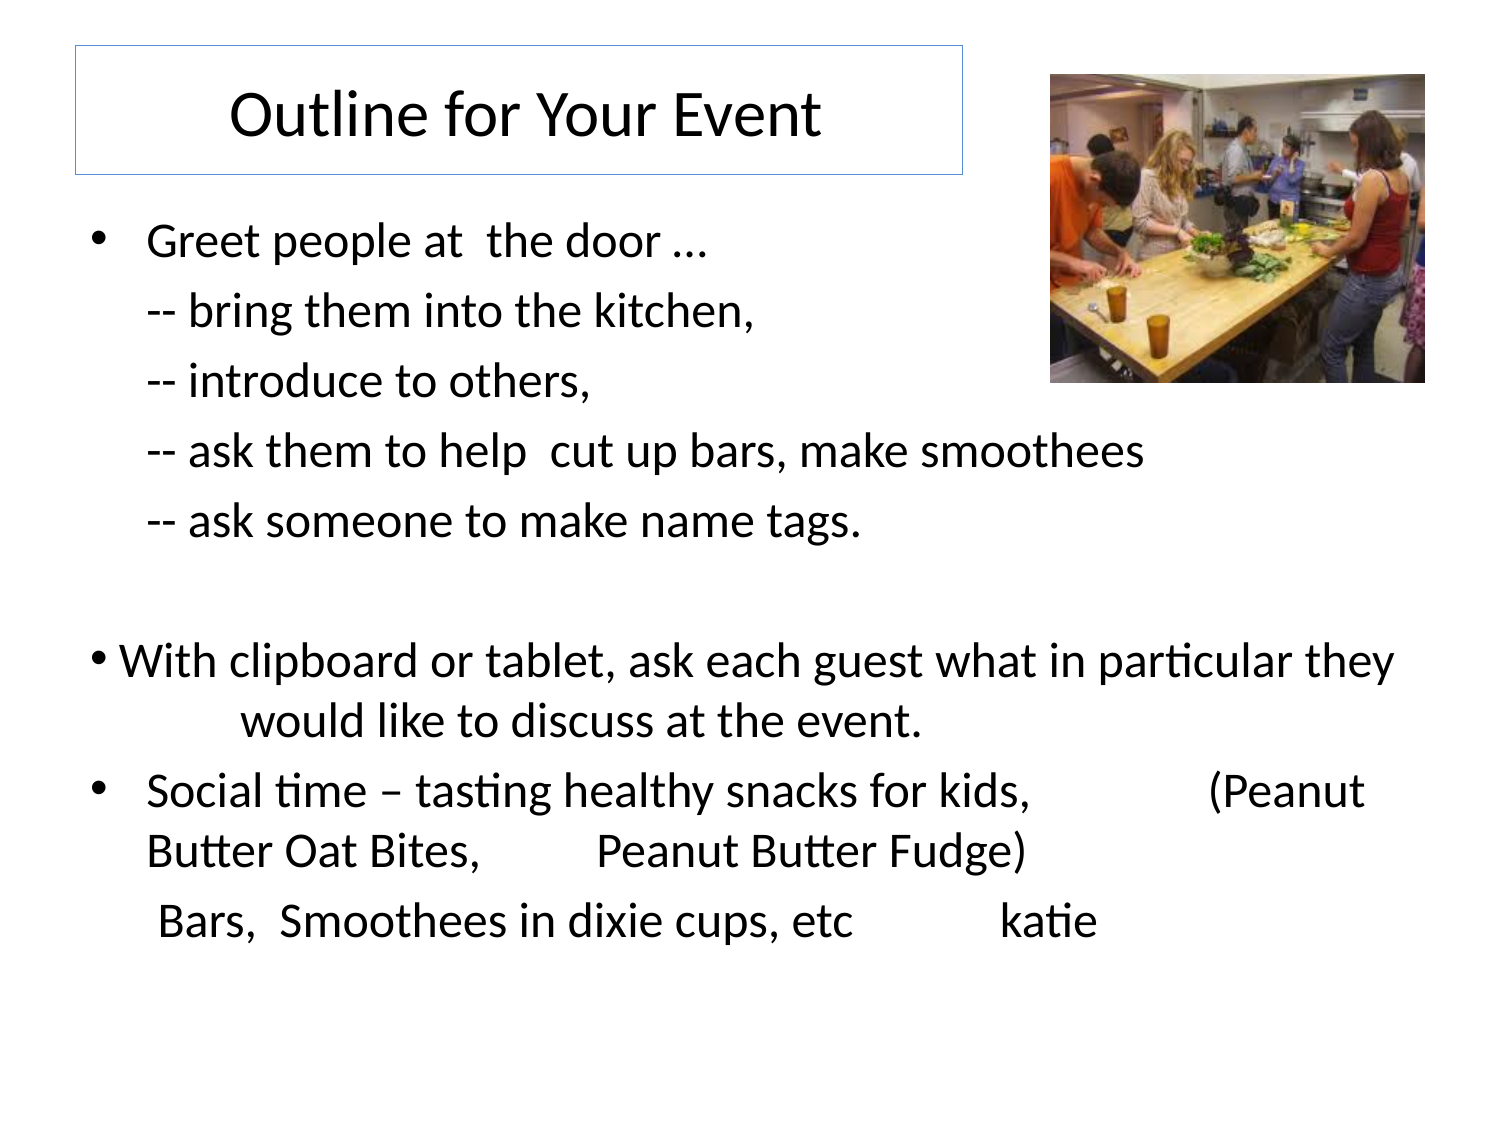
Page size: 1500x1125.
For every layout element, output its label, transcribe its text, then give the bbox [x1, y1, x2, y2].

picture [1049, 74, 1426, 383]
list Greet people at the door … -- bring them into the kitchen, -- introduce to others, -- ask them to help cut up bars, make smoothees -- ask someone to make name tags. With clipboard or tablet, ask each guest what in particular they would like to discuss at the event. Social time – tasting healthy snacks for kids, (Peanut Butter Oat Bites, Peanut Butter Fudge) Bars, Smoothees in dixie cups, etc katie [75, 200, 1425, 1125]
title Outline for Your Event [75, 45, 963, 175]
